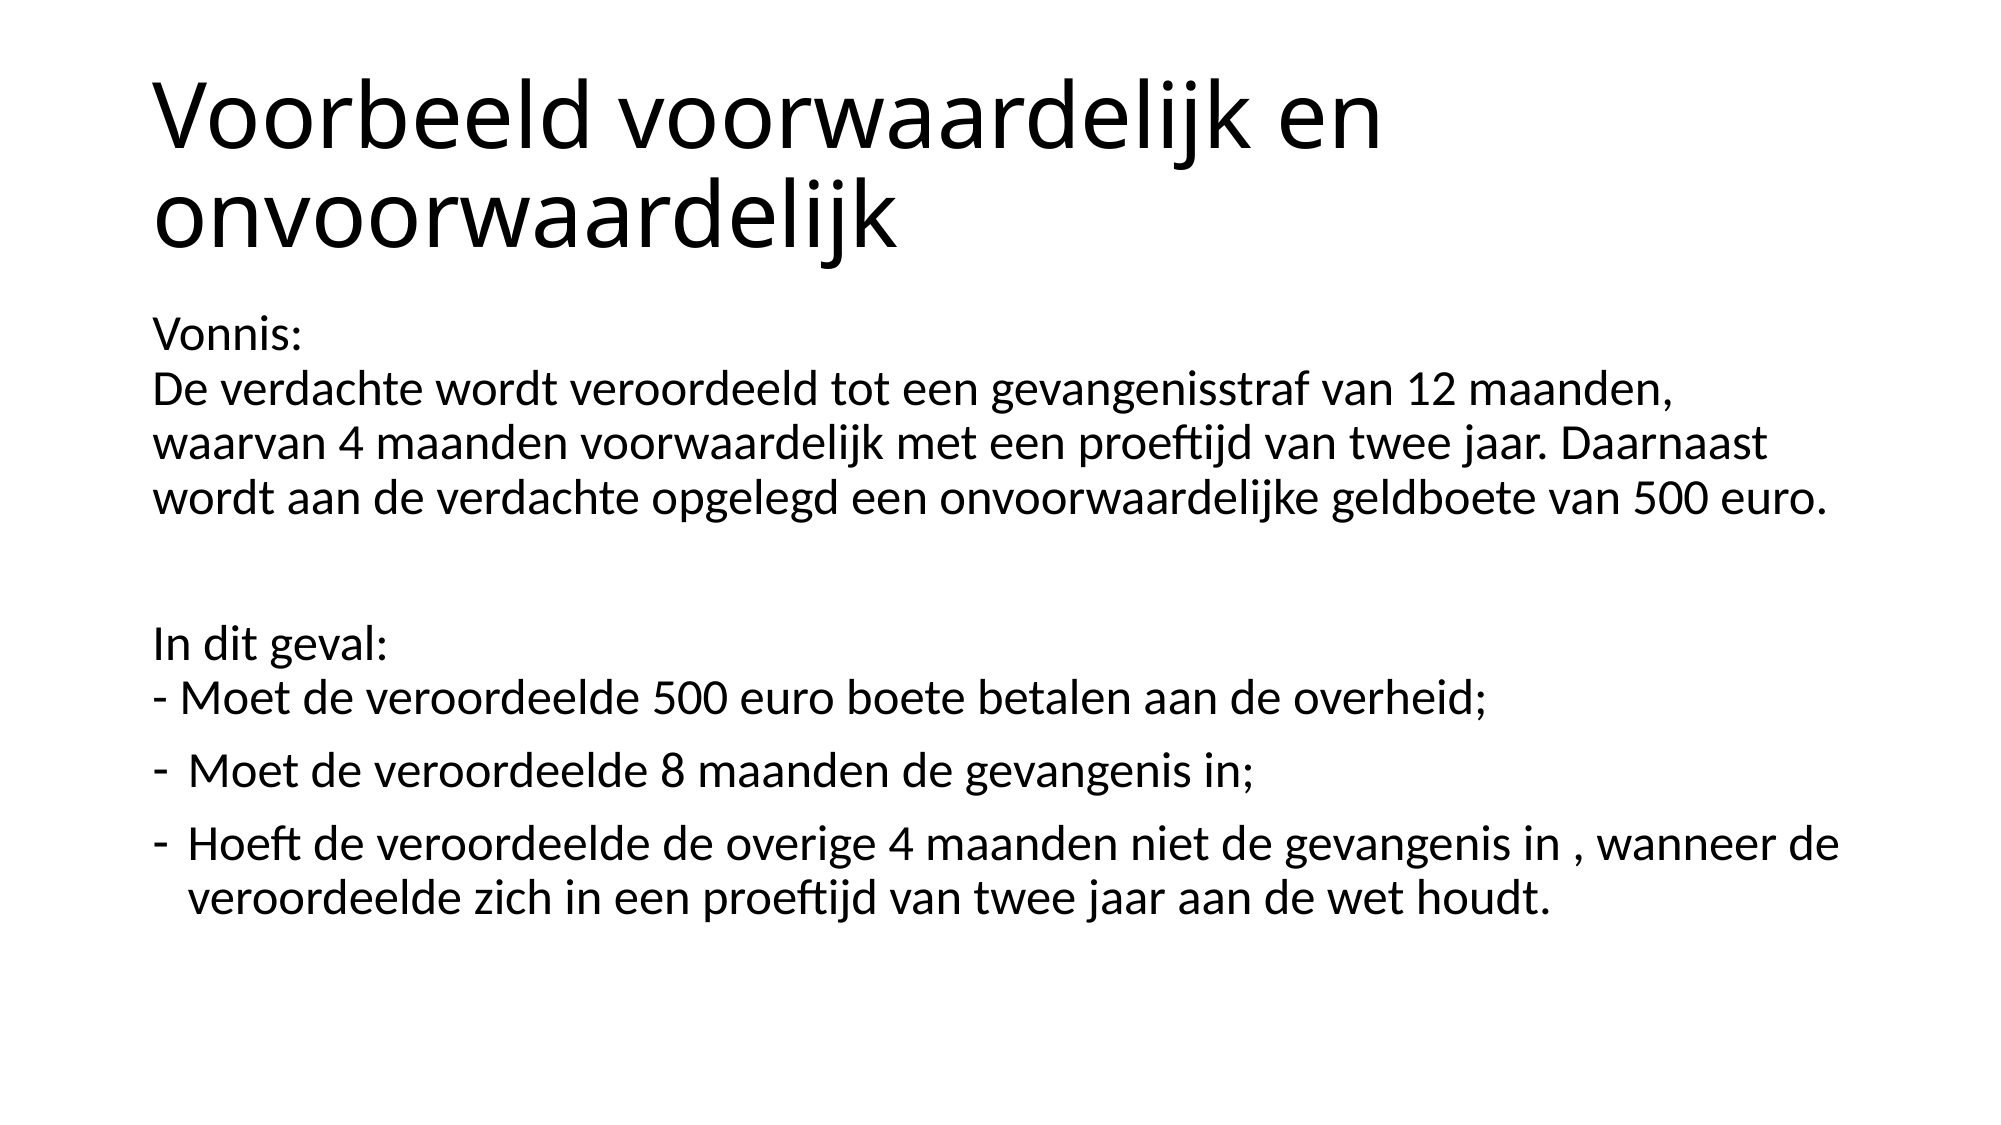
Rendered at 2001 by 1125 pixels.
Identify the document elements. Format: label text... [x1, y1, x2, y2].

list Vonnis: De verdachte wordt veroordeeld tot een gevangenisstraf van 12 maanden, waarvan 4 maanden voorwaardelijk met een proeftijd van twee jaar. Daarnaast wordt aan de verdachte opgelegd een onvoorwaardelijke geldboete van 500 euro. In dit geval: - Moet de veroordeelde 500 euro boete betalen aan de overheid; Moet de veroordeelde 8 maanden de gevangenis in; Hoeft de veroordeelde de overige 4 maanden niet de gevangenis in , wanneer de veroordeelde zich in een proeftijd van twee jaar aan de wet houdt. [137, 299, 1863, 1014]
title Voorbeeld voorwaardelijk en onvoorwaardelijk [137, 59, 1863, 278]
